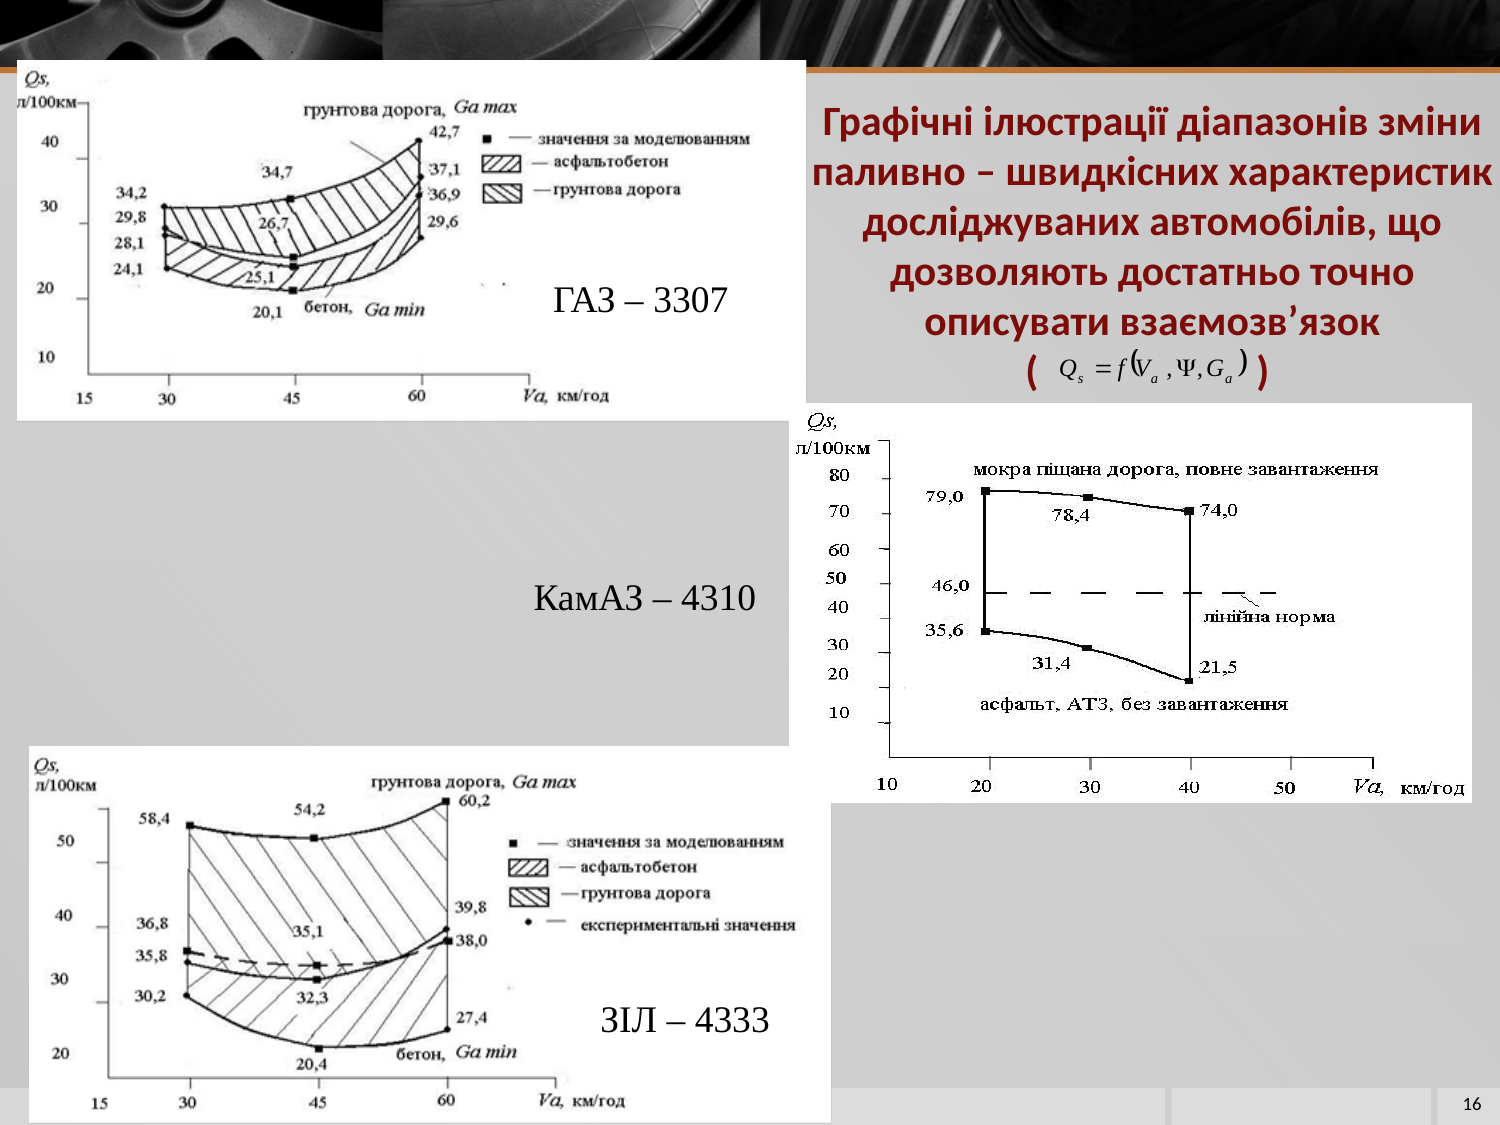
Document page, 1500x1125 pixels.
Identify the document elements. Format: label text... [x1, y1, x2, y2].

picture [0, 0, 1500, 67]
title Графічні ілюстрації діапазонів зміни паливно – швидкісних характеристик досліджуваних автомобілів, що дозволяють достатньо точно описувати взаємозв’язок ( ) [811, 113, 1500, 374]
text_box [1055, 349, 1248, 390]
text_box КамАЗ – 4310 [518, 565, 781, 626]
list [17, 60, 809, 424]
slide_number 16 [1434, 1084, 1497, 1122]
picture [29, 403, 1472, 1125]
